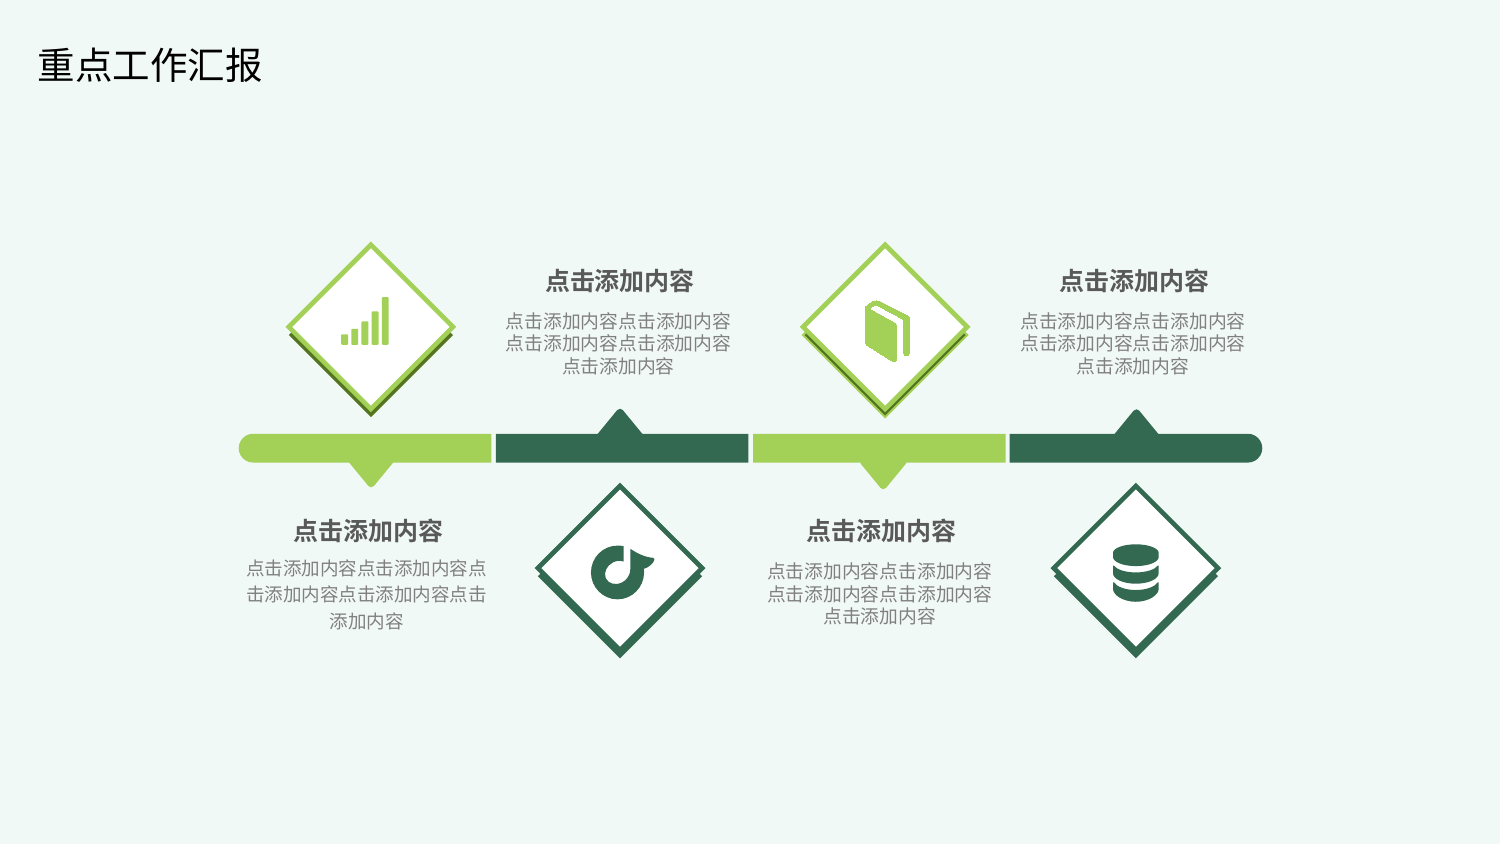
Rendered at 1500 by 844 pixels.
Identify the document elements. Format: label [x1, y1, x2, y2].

text_box [596, 408, 643, 440]
text_box [827, 268, 944, 394]
text_box [348, 456, 395, 488]
text_box [312, 268, 430, 394]
text_box [1007, 259, 1265, 390]
text_box [493, 259, 751, 390]
text_box [1113, 409, 1160, 440]
text_box [860, 458, 907, 490]
text_box [1077, 509, 1195, 635]
text_box [561, 509, 679, 635]
text_box [754, 510, 1012, 640]
text_box [241, 510, 499, 640]
text_box [1008, 432, 1264, 464]
text_box [495, 433, 749, 464]
text_box [237, 432, 493, 464]
text_box [752, 433, 1007, 464]
